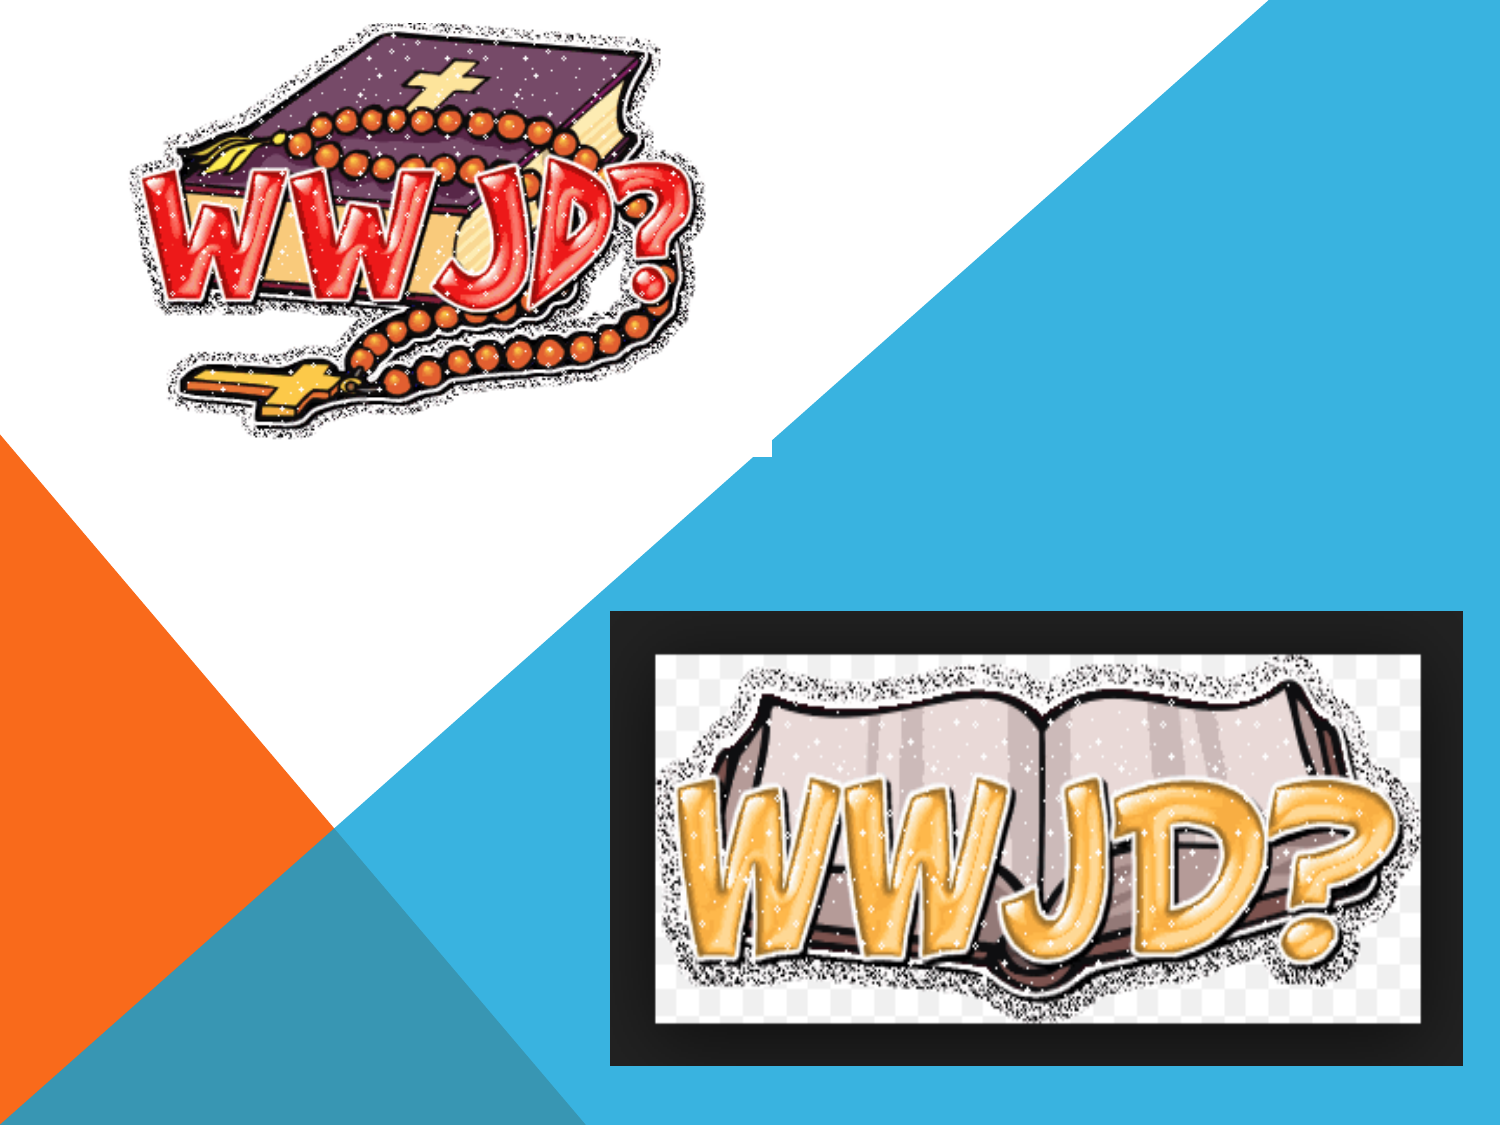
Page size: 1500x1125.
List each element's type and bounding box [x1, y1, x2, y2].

picture [610, 611, 1463, 1066]
picture [47, 23, 772, 457]
